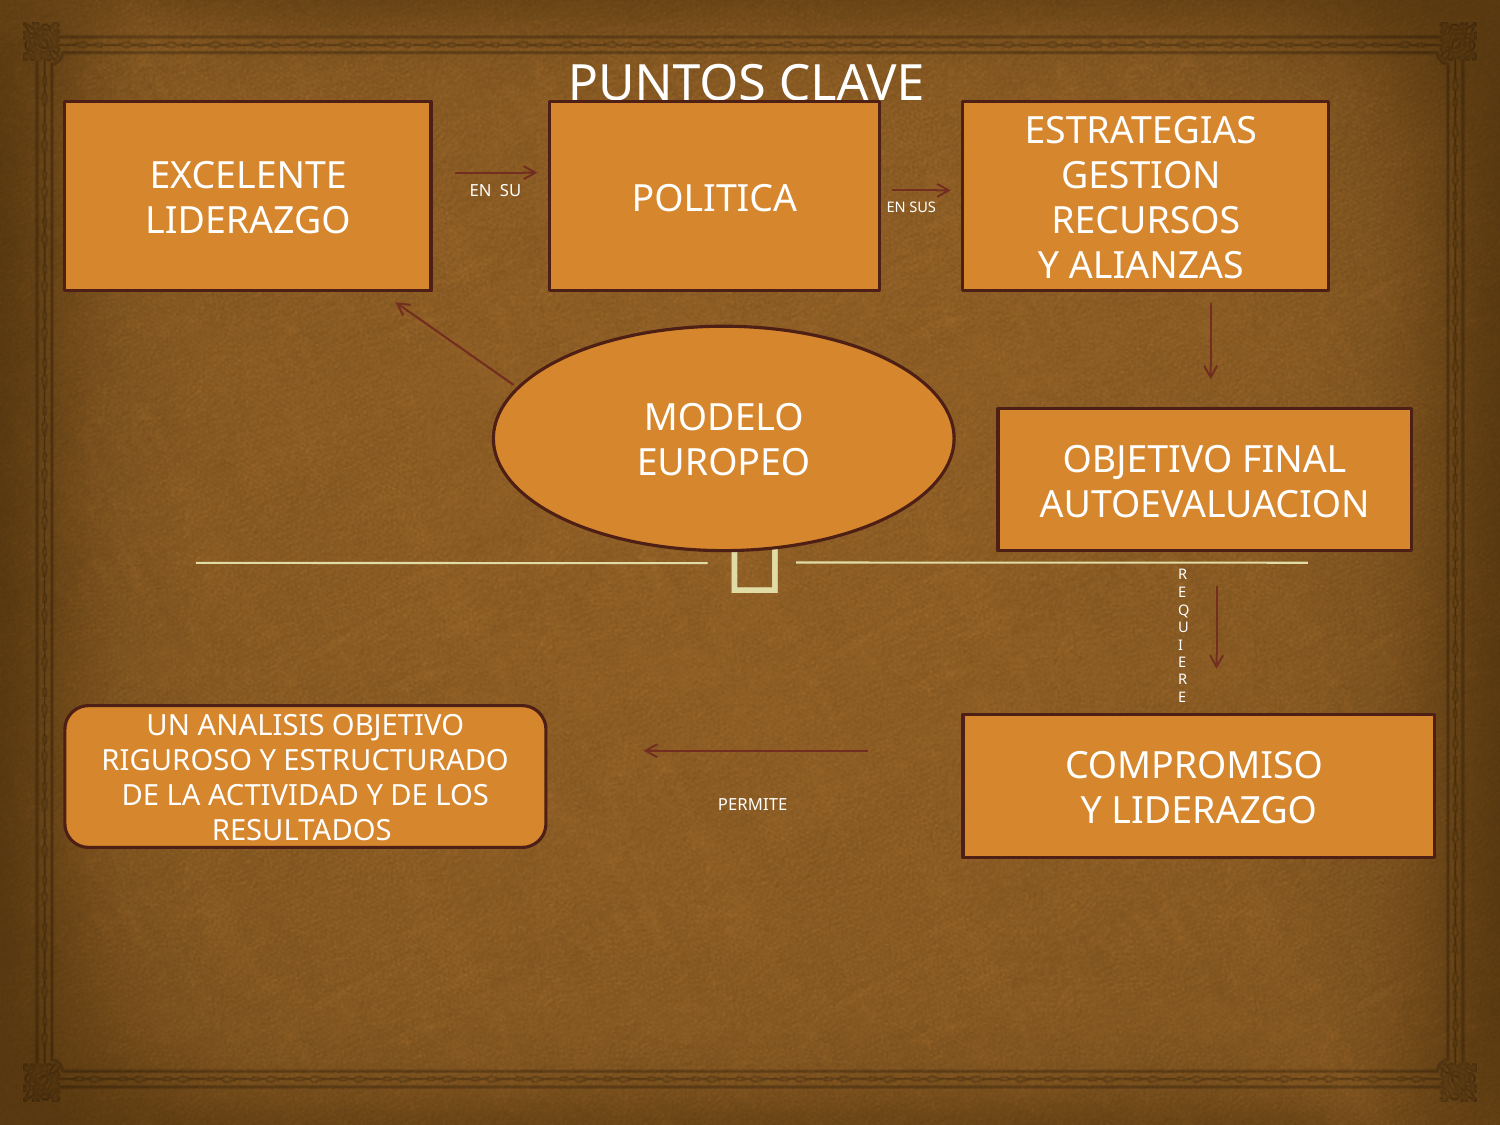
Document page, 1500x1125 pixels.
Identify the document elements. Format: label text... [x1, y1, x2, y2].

text_box PERMITE [643, 786, 892, 821]
text_box COMPROMISO Y LIDERAZGO [961, 713, 1436, 859]
subtitle PUNTOS CLAVE JJ [22, 42, 1483, 1094]
text_box MODELO EUROPEO [491, 324, 956, 553]
text_box POLITICA [548, 100, 881, 292]
text_box REQUIERE [1163, 558, 1199, 713]
text_box EXCELENTE LIDERAZGO [63, 100, 433, 292]
text_box ESTRATEGIAS GESTION RECURSOS Y ALIANZAS [961, 100, 1330, 292]
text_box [395, 301, 515, 386]
picture [0, 0, 1500, 1125]
text_box OBJETIVO FINAL AUTOEVALUACION [996, 407, 1413, 552]
text_box EN SUS [868, 190, 987, 223]
text_box UN ANALISIS OBJETIVO RIGUROSO Y ESTRUCTURADO DE LA ACTIVIDAD Y DE LOS RESULTADOS [63, 704, 548, 849]
text_box EN SU [454, 182, 537, 208]
